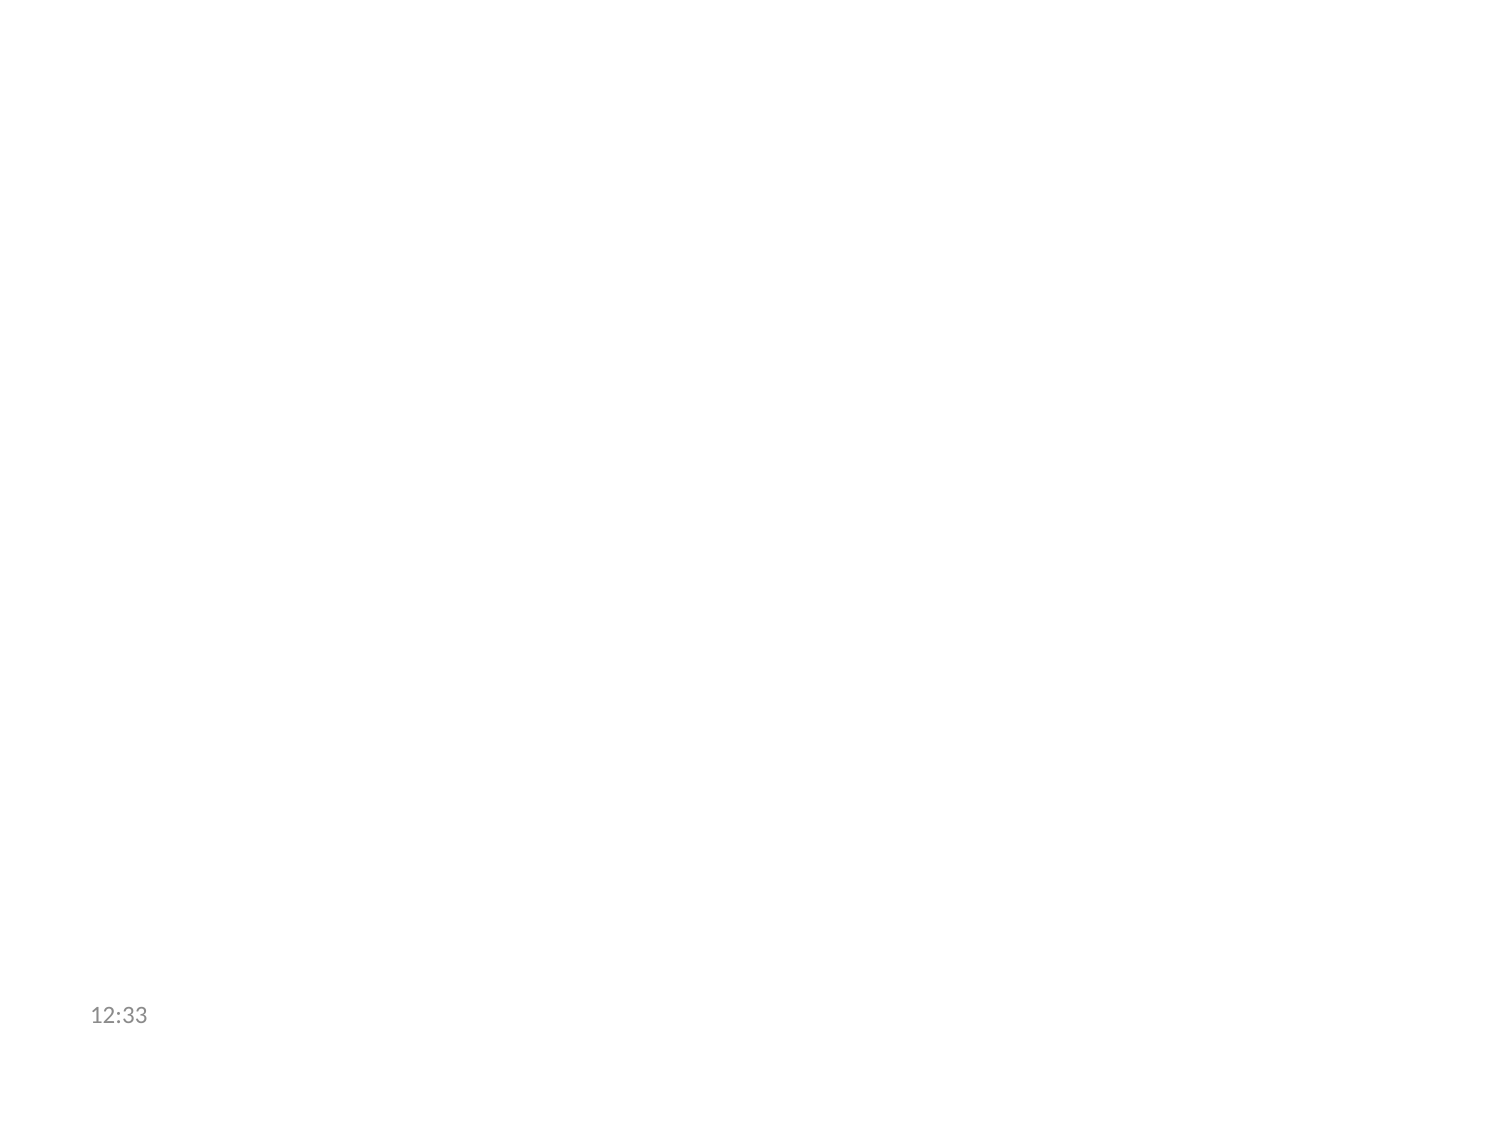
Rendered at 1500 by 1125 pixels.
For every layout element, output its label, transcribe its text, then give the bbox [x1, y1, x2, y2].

text_box 15:35 [75, 983, 425, 1044]
